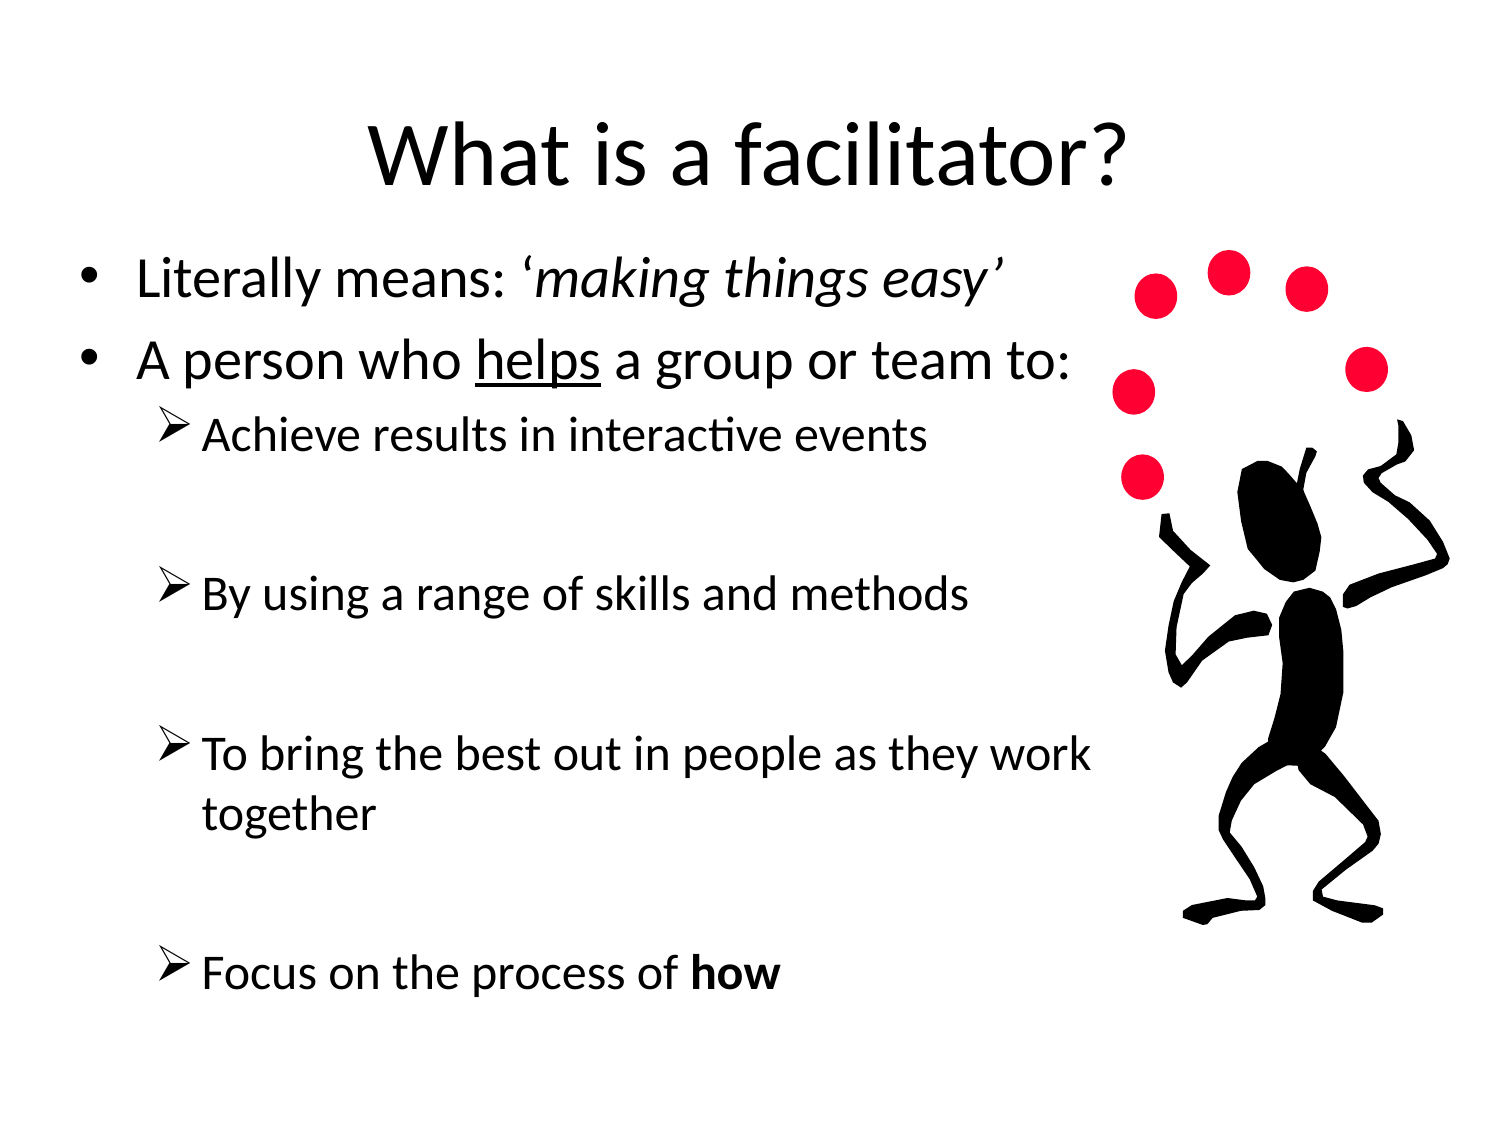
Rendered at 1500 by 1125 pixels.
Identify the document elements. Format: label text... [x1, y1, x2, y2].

list Literally means: ‘making things easy’ A person who helps a group or team to: Achieve results in interactive events By using a range of skills and methods To bring the best out in people as they work together Focus on the process of how [64, 231, 1125, 1059]
title What is a facilitator? [112, 54, 1388, 243]
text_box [1112, 249, 1451, 926]
